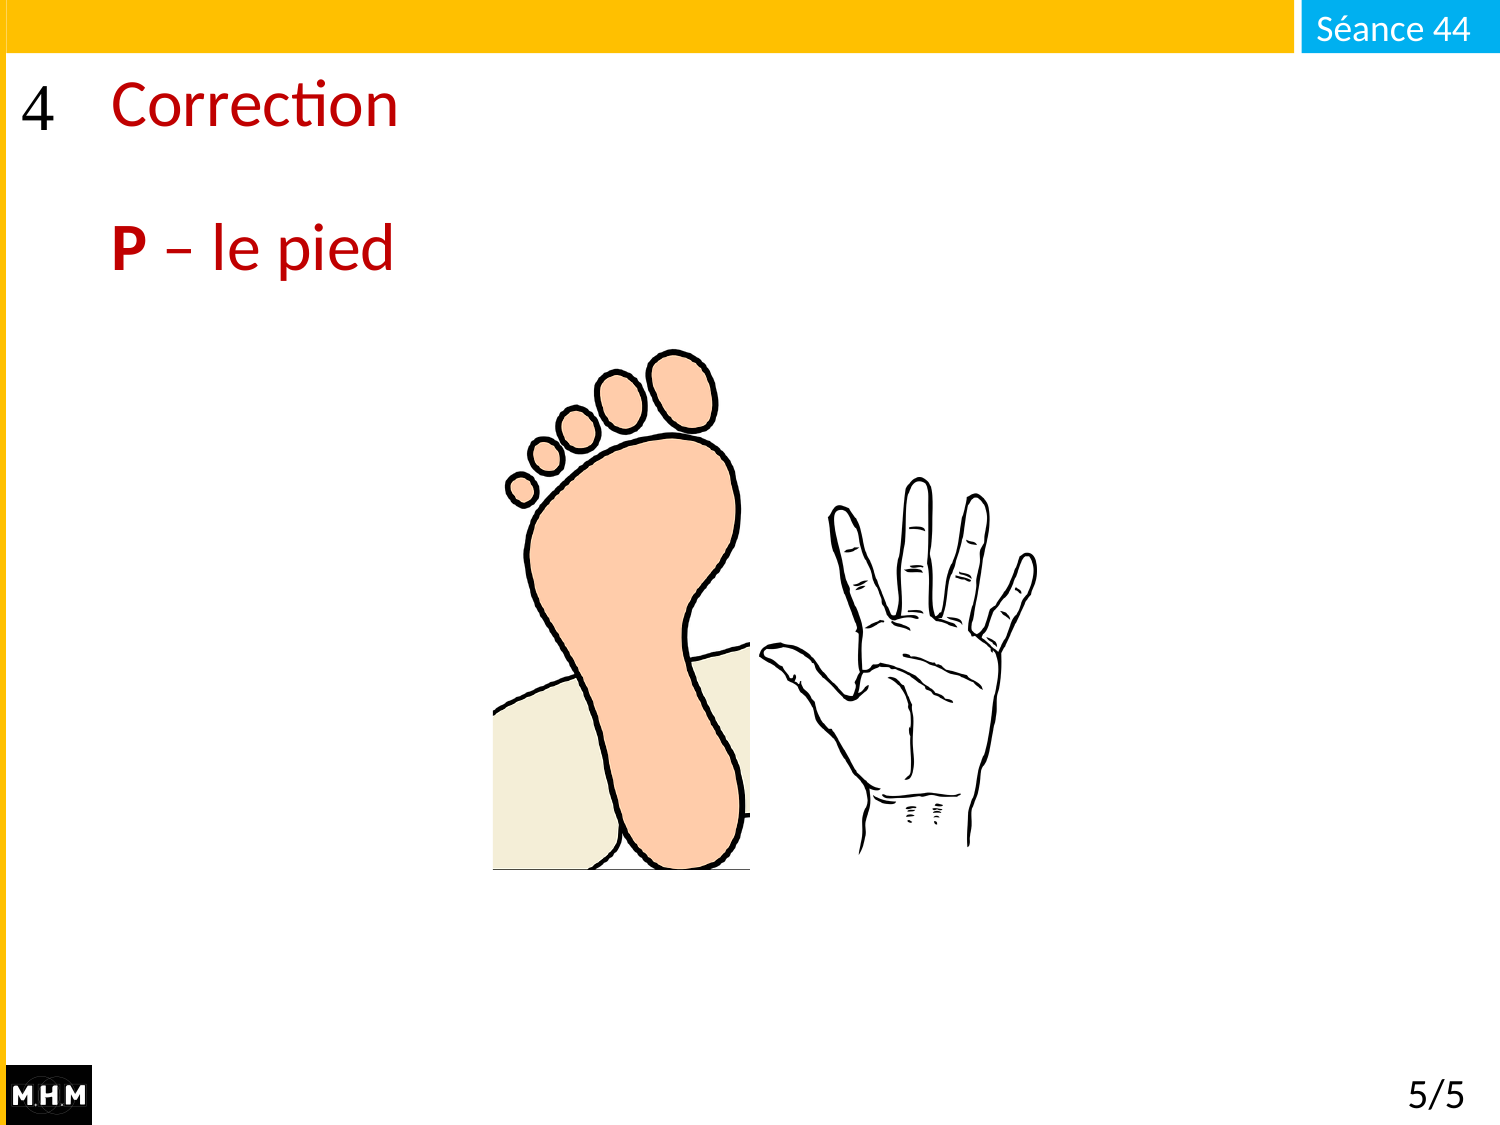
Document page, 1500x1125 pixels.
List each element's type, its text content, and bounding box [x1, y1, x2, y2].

picture [492, 338, 750, 870]
text_box P – le pied [96, 203, 1423, 293]
list 5/5 [1373, 1064, 1500, 1125]
picture [6, 1065, 92, 1125]
picture [759, 477, 1037, 855]
title Correction [96, 60, 1391, 149]
